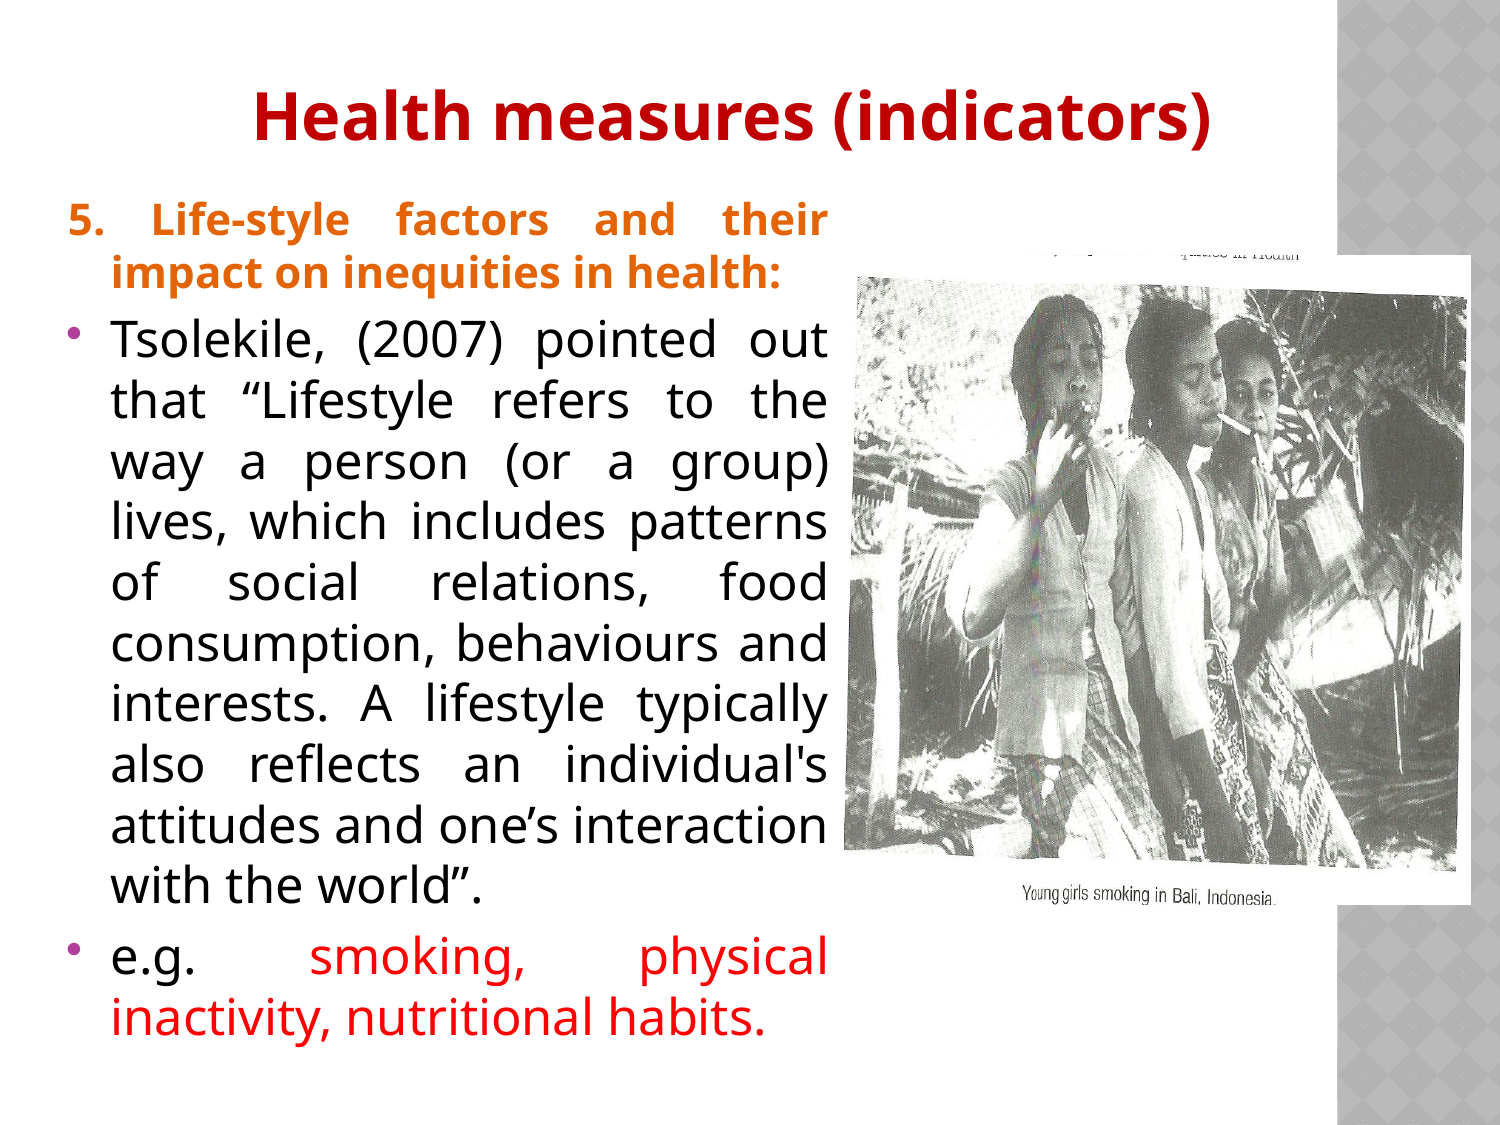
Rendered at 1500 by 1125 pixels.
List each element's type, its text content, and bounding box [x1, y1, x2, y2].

picture [844, 254, 1471, 906]
list 5. Life-style factors and their impact on inequities in health: Tsolekile, (2007) pointed out that “Lifestyle refers to the way a person (or a group) lives, which includes patterns of social relations, food consumption, behaviours and interests. A lifestyle typically also reflects an individual's attitudes and one’s interaction with the world”. e.g. smoking, physical inactivity, nutritional habits. [53, 184, 845, 1083]
text_box Health measures (indicators) [41, 66, 1424, 161]
